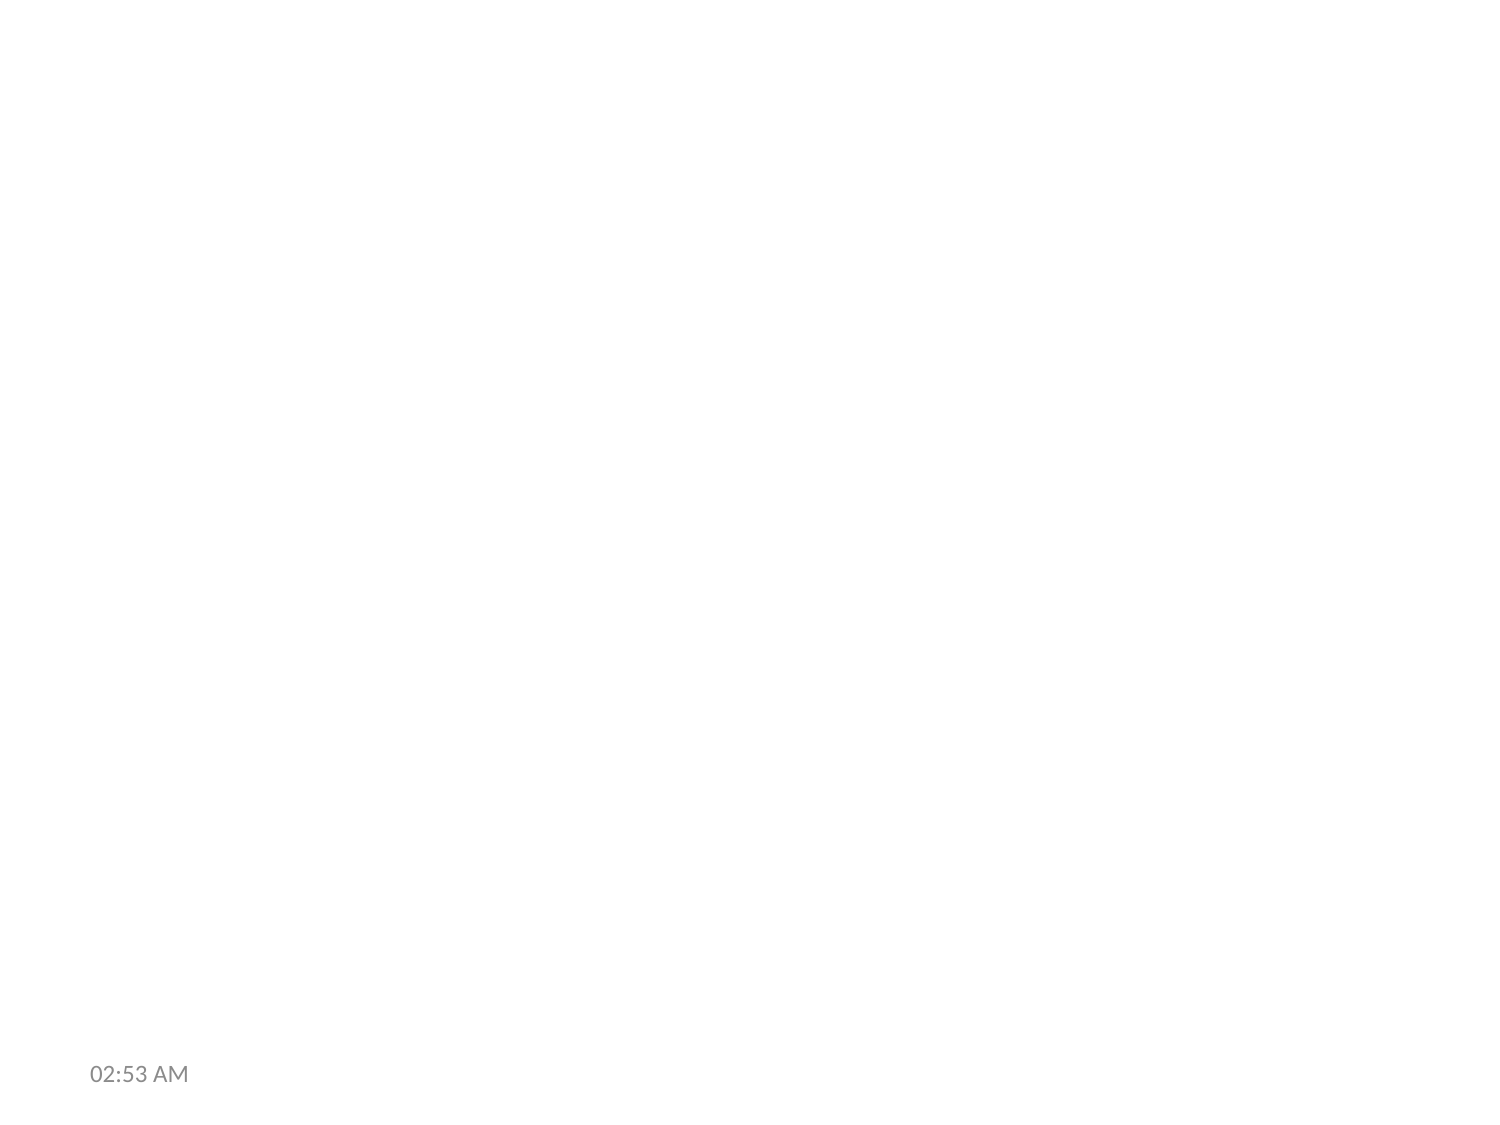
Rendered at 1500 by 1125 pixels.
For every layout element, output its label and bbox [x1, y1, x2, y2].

slide_number [75, 1042, 425, 1103]
